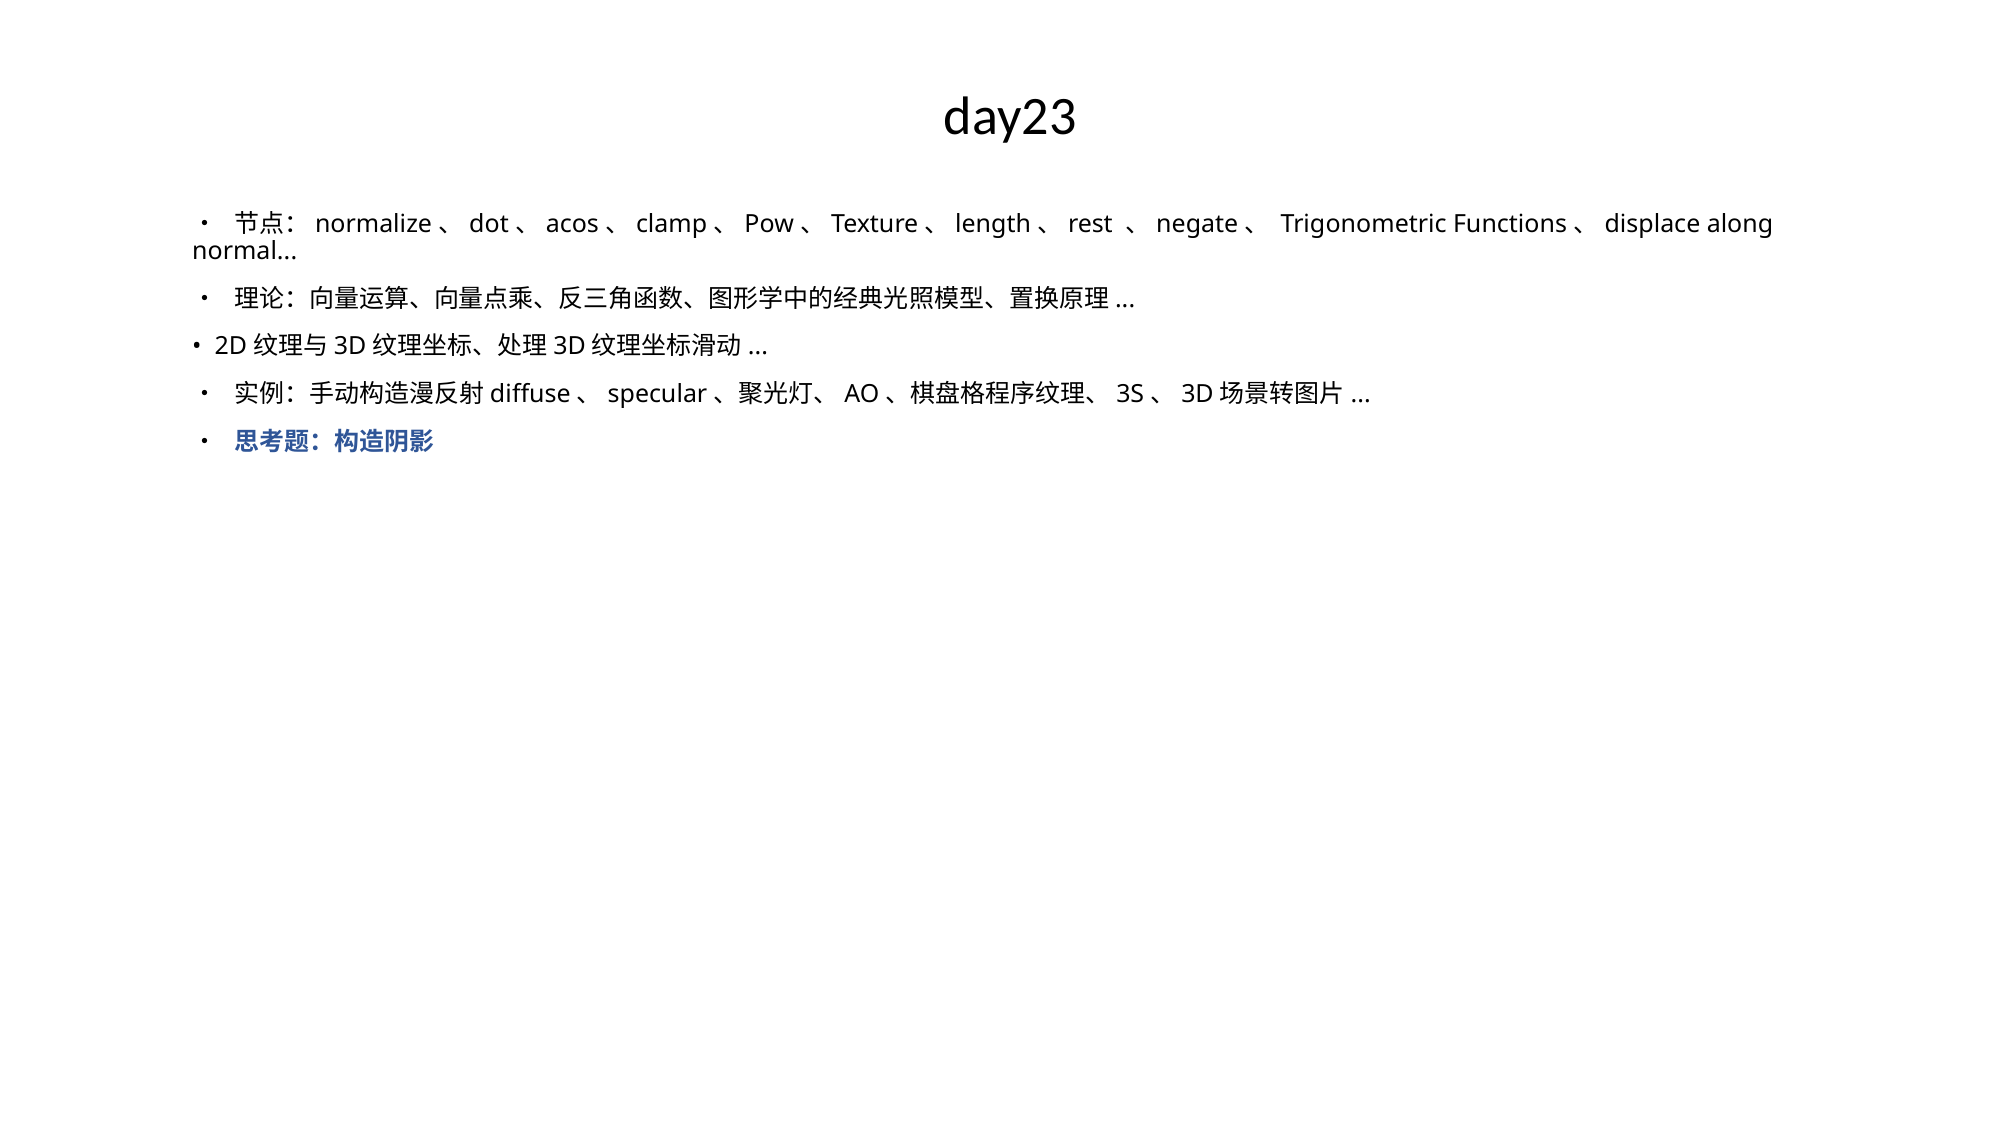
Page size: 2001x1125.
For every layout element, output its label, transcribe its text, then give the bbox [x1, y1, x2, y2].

title day23 [711, 41, 1309, 154]
subtitle • 节点：normalize、dot、acos、clamp、Pow、Texture、length、rest 、negate、 Trigonometric Functions、displace along normal... • 理论：向量运算、向量点乘、反三角函数、图形学中的经典光照模型、置换原理... • 2D纹理与3D纹理坐标、处理3D纹理坐标滑动... • 实例：手动构造漫反射diffuse、specular、聚光灯、AO、棋盘格程序纹理、3S、3D场景转图片... • 思考题：构造阴影 [176, 203, 1815, 903]
